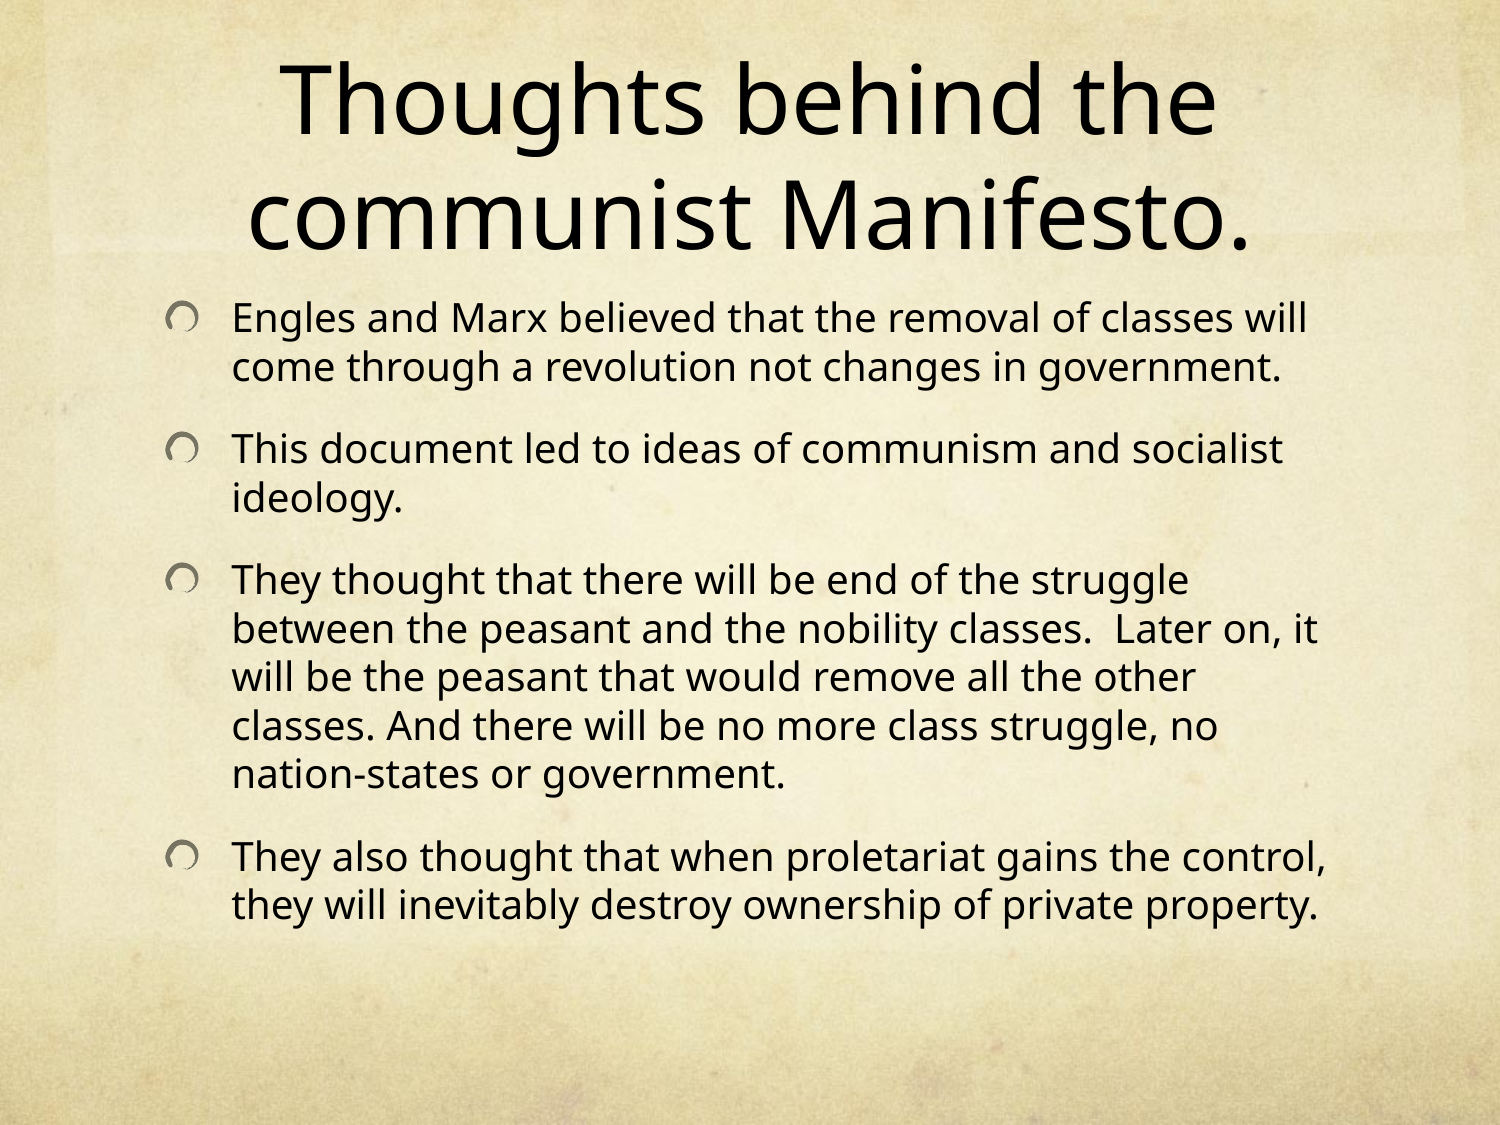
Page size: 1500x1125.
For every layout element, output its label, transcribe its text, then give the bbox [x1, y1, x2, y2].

list Engles and Marx believed that the removal of classes will come through a revolution not changes in government. This document led to ideas of communism and socialist ideology. They thought that there will be end of the struggle between the peasant and the nobility classes. Later on, it will be the peasant that would remove all the other classes. And there will be no more class struggle, no nation-states or government. They also thought that when proletariat gains the control, they will inevitably destroy ownership of private property. [150, 284, 1350, 950]
picture [0, 0, 1500, 1125]
title Thoughts behind the communist Manifesto. [150, 82, 1350, 225]
